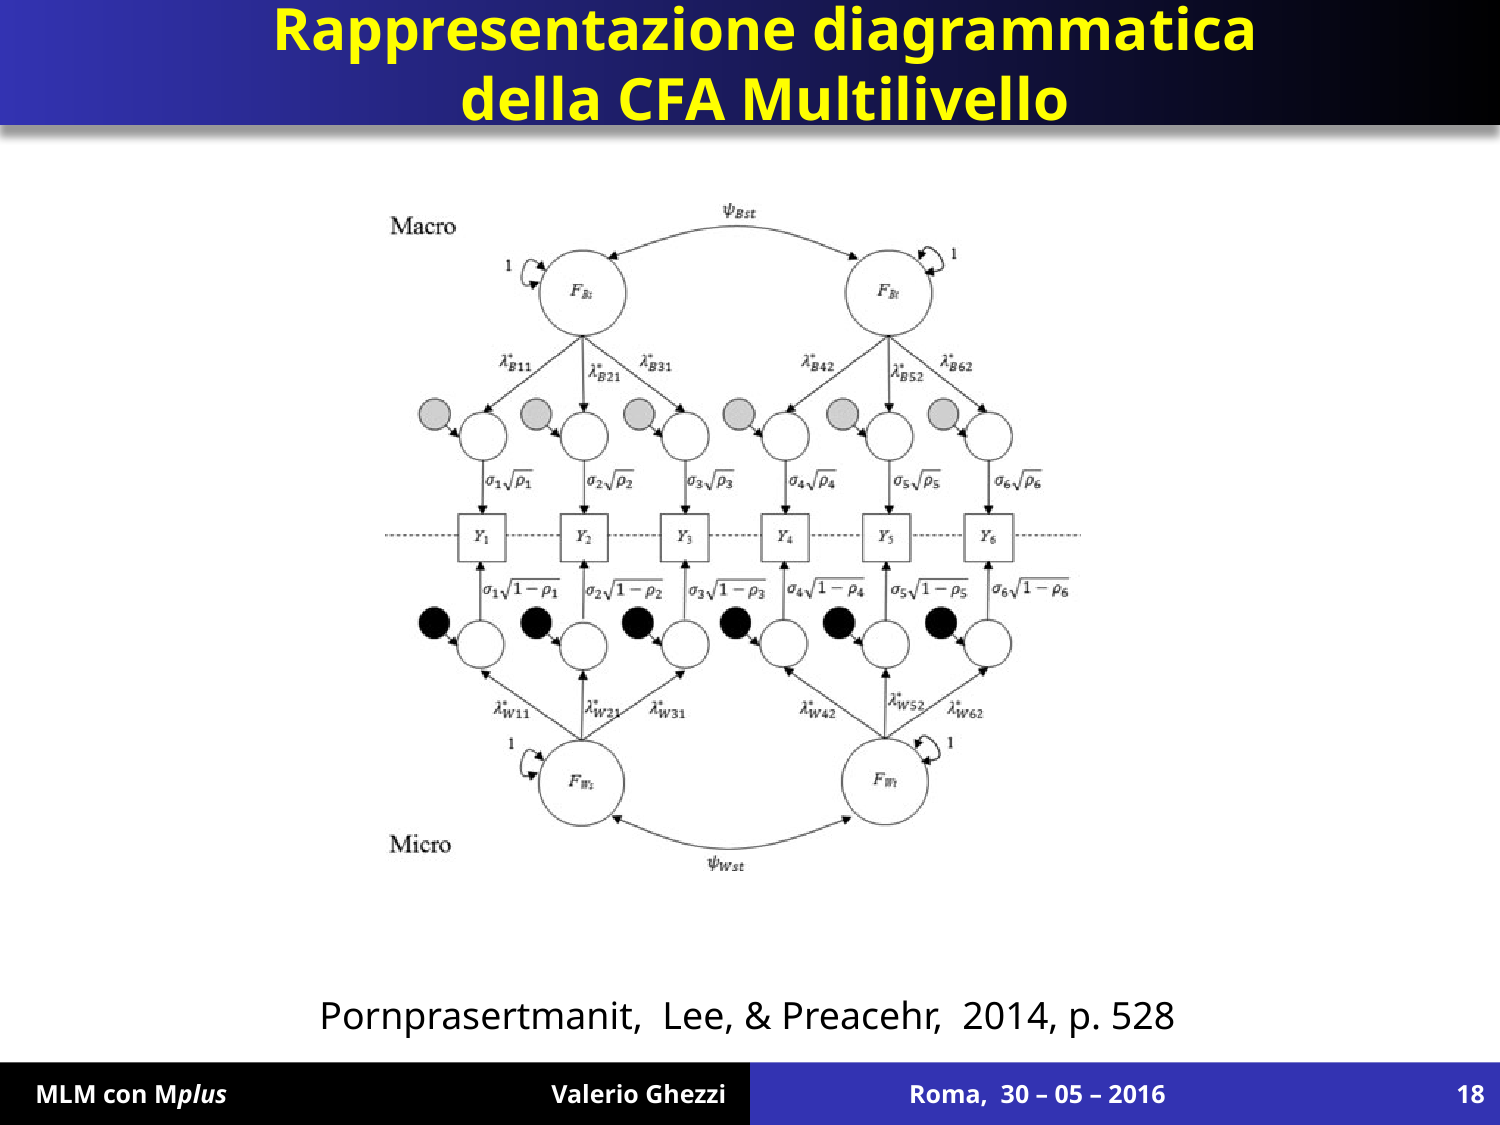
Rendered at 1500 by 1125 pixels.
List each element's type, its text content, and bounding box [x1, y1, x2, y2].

list MLM con Mplus Valerio Ghezzi [0, 1062, 750, 1125]
picture [374, 187, 1088, 891]
text_box Pornprasertmanit, Lee, & Preacehr, 2014, p. 528 [304, 984, 1191, 1045]
title Rappresentazione diagrammatica della CFA Multilivello [0, 0, 1500, 126]
slide_number 18 [1325, 1065, 1500, 1125]
text_box Roma, 30 – 05 – 2016 [750, 1062, 1325, 1125]
